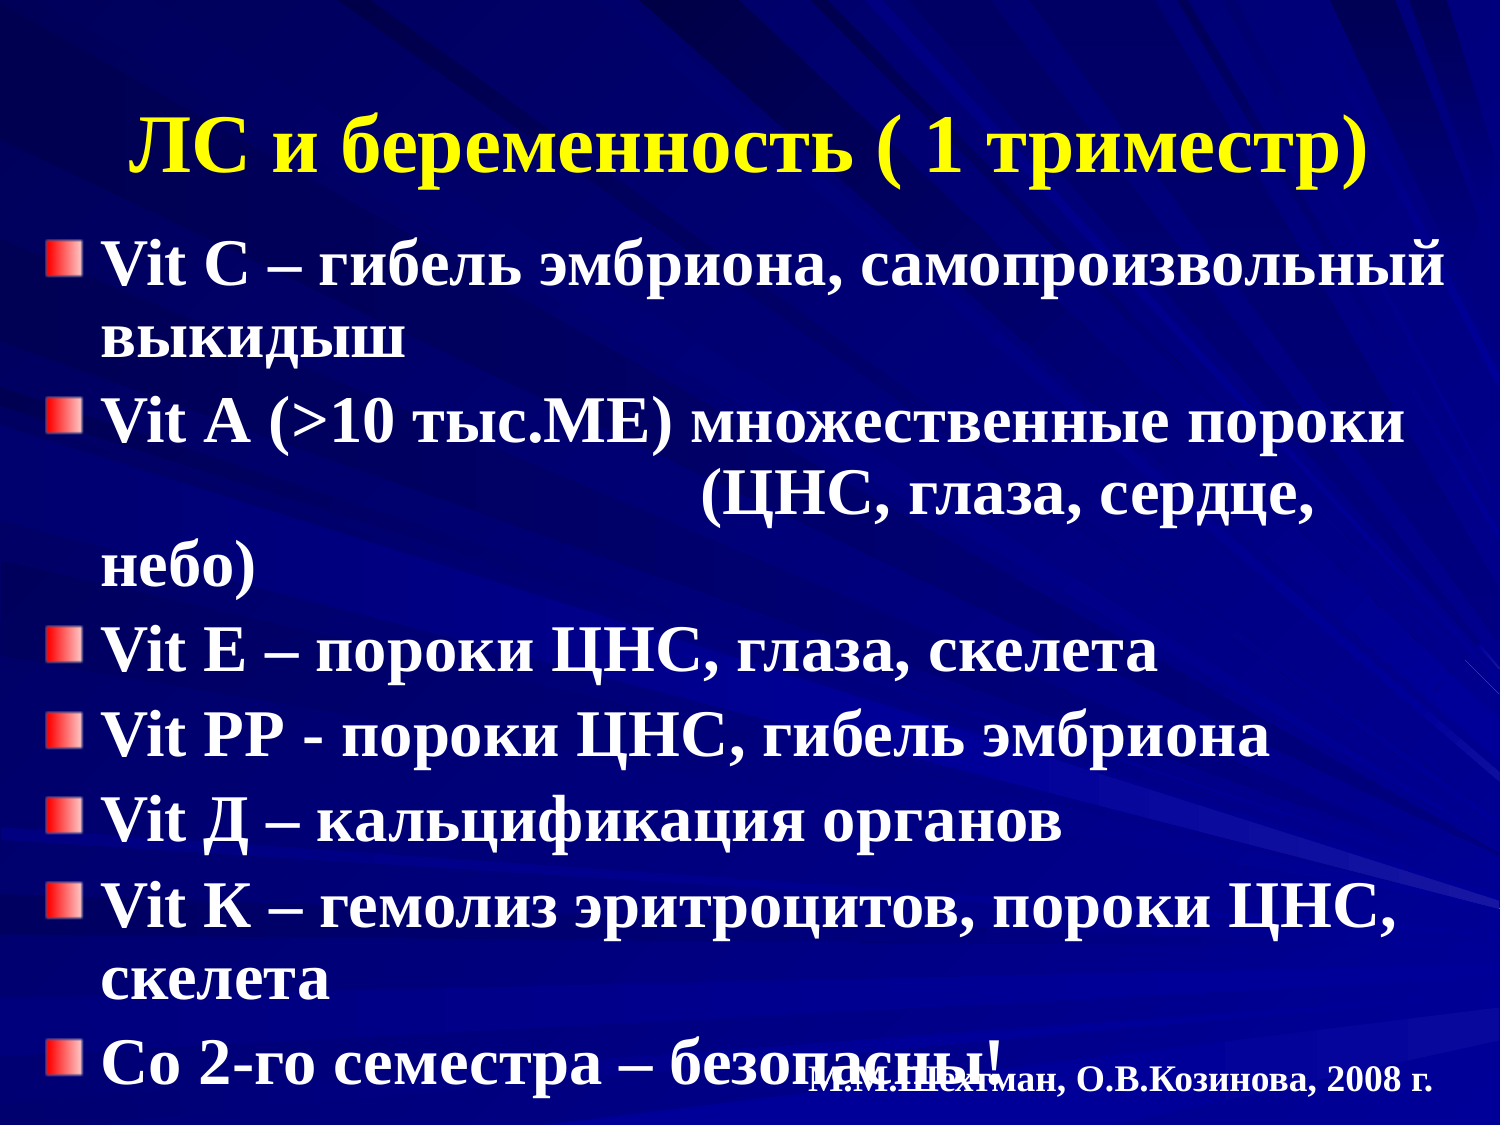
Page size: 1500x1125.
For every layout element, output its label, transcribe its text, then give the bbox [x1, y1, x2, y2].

picture [44, 238, 87, 281]
picture [44, 880, 87, 923]
list Vit C – гибель эмбриона, самопроизвольный выкидыш Vit А (>10 тыс.МЕ) множественные пороки (ЦНС, глаза, сердце, небо) Vit Е – пороки ЦНС, глаза, скелета Vit РР - пороки ЦНС, гибель эмбриона Vit Д – кальцификация органов Vit К – гемолиз эритроцитов, пороки ЦНС, скелета Со 2-го семестра – безопасны! [29, 219, 1471, 1083]
title ЛС и беременность ( 1 триместр) [74, 45, 1426, 219]
picture [44, 1037, 87, 1080]
picture [44, 795, 87, 838]
picture [44, 395, 87, 438]
text_box М.М.Шехтман, О.В.Козинова, 2008 г. [477, 1046, 1471, 1106]
picture [44, 710, 87, 753]
picture [44, 624, 87, 667]
